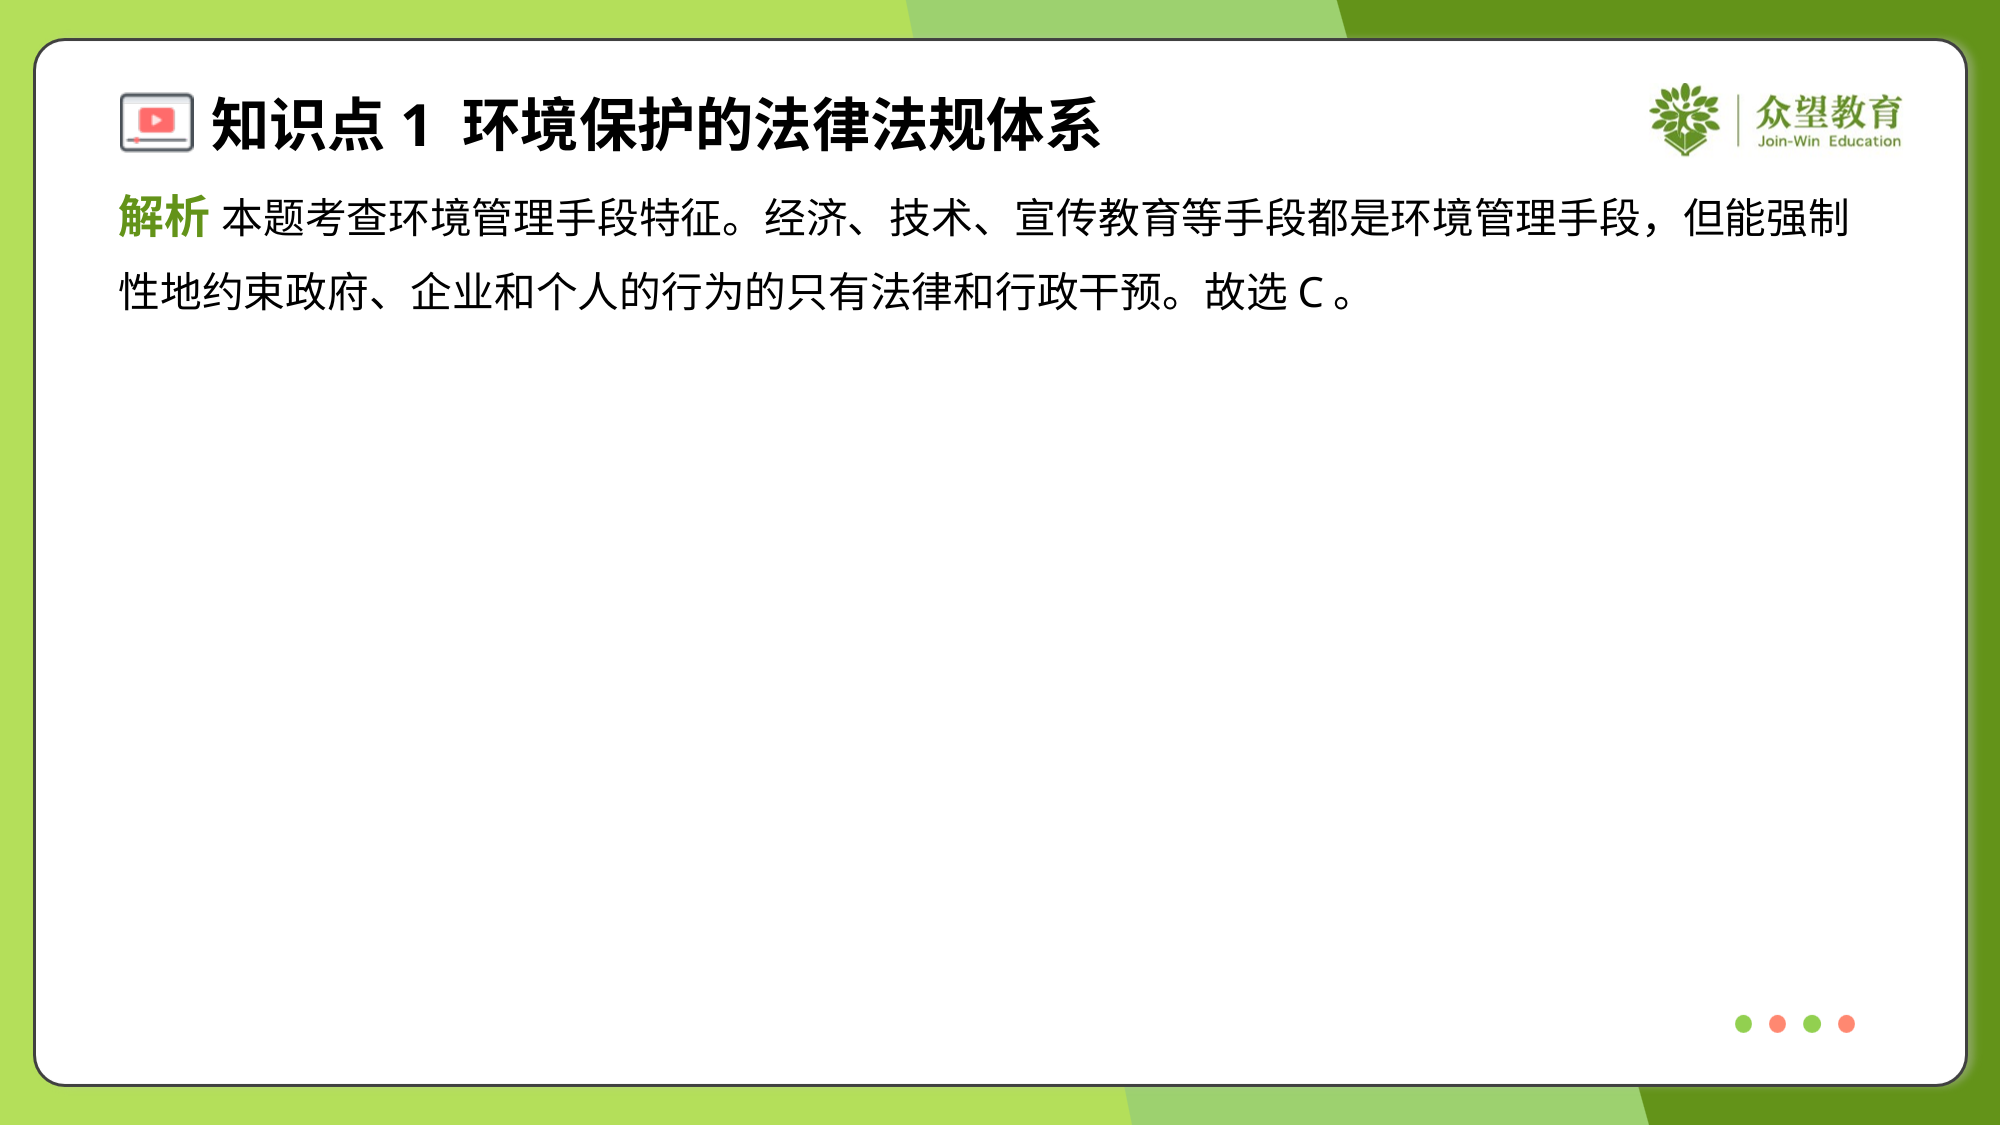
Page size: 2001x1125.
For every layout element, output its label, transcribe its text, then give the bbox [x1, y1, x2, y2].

text_box 解析 本题考查环境管理手段特征。经济、技术、宣传教育等手段都是环境管理手段，但能强制 性地约束政府、企业和个人的行为的只有法律和行政干预。故选C。 [118, 159, 1883, 309]
picture [0, 0, 2000, 1125]
